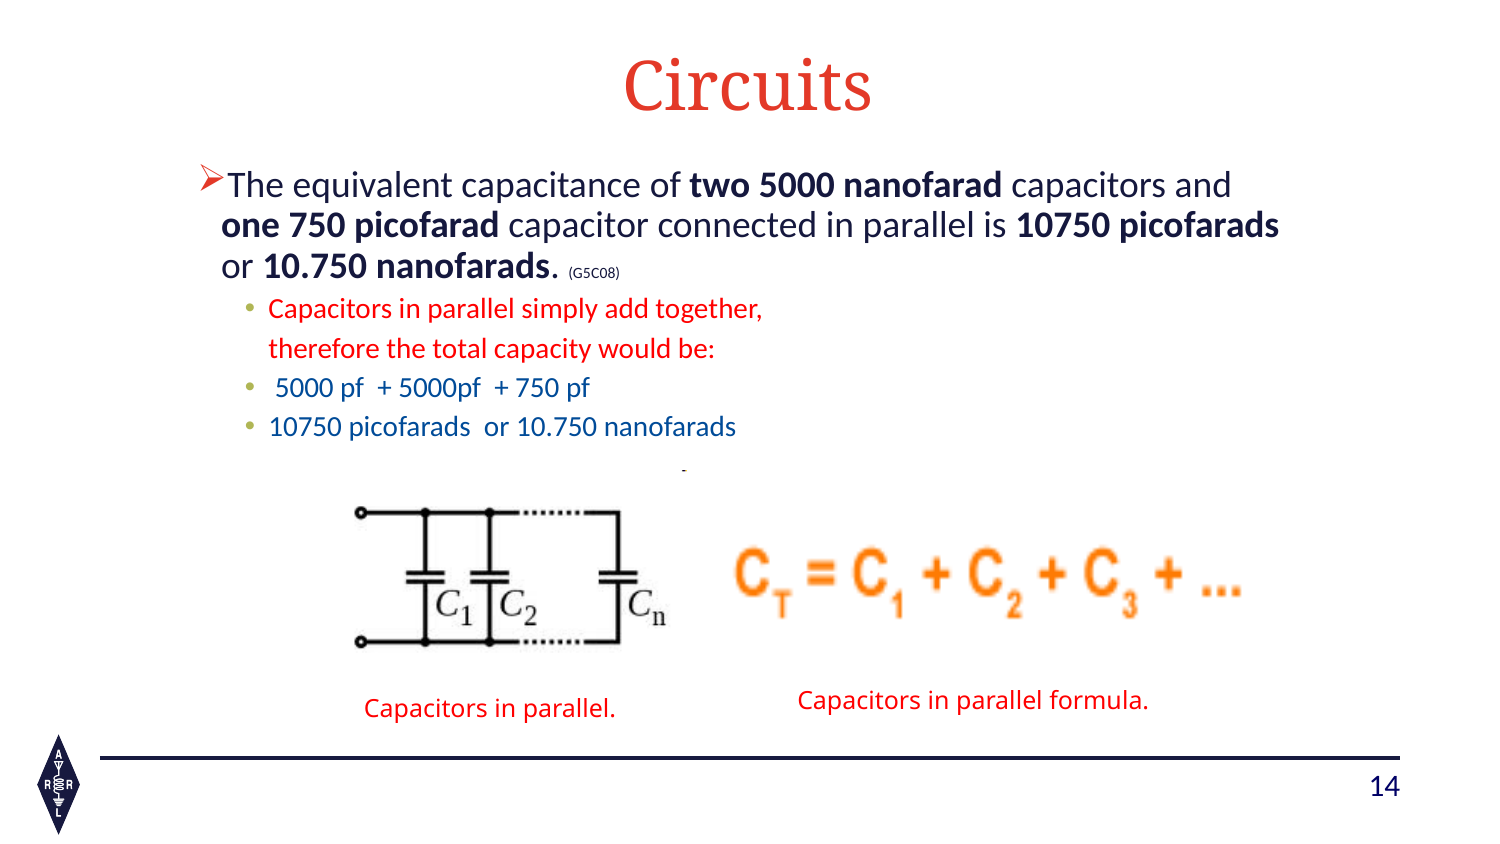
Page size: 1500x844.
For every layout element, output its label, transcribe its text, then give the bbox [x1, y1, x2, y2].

list The equivalent capacitance of two 5000 nanofarad capacitors and one 750 picofarad capacitor connected in parallel is 10750 picofarads or 10.750 nanofarads. (G5C08) Capacitors in parallel simply add together, therefore the total capacity would be: 5000 pf + 5000pf + 750 pf 10750 picofarads or 10.750 nanofarads [197, 158, 1299, 770]
picture [37, 734, 80, 835]
text_box Capacitors in parallel formula. [782, 685, 1204, 722]
text_box Capacitors in parallel. [349, 685, 647, 730]
picture [711, 470, 1275, 685]
title Circuits [101, 44, 1395, 145]
picture [323, 470, 687, 685]
slide_number 14 [1302, 761, 1400, 807]
